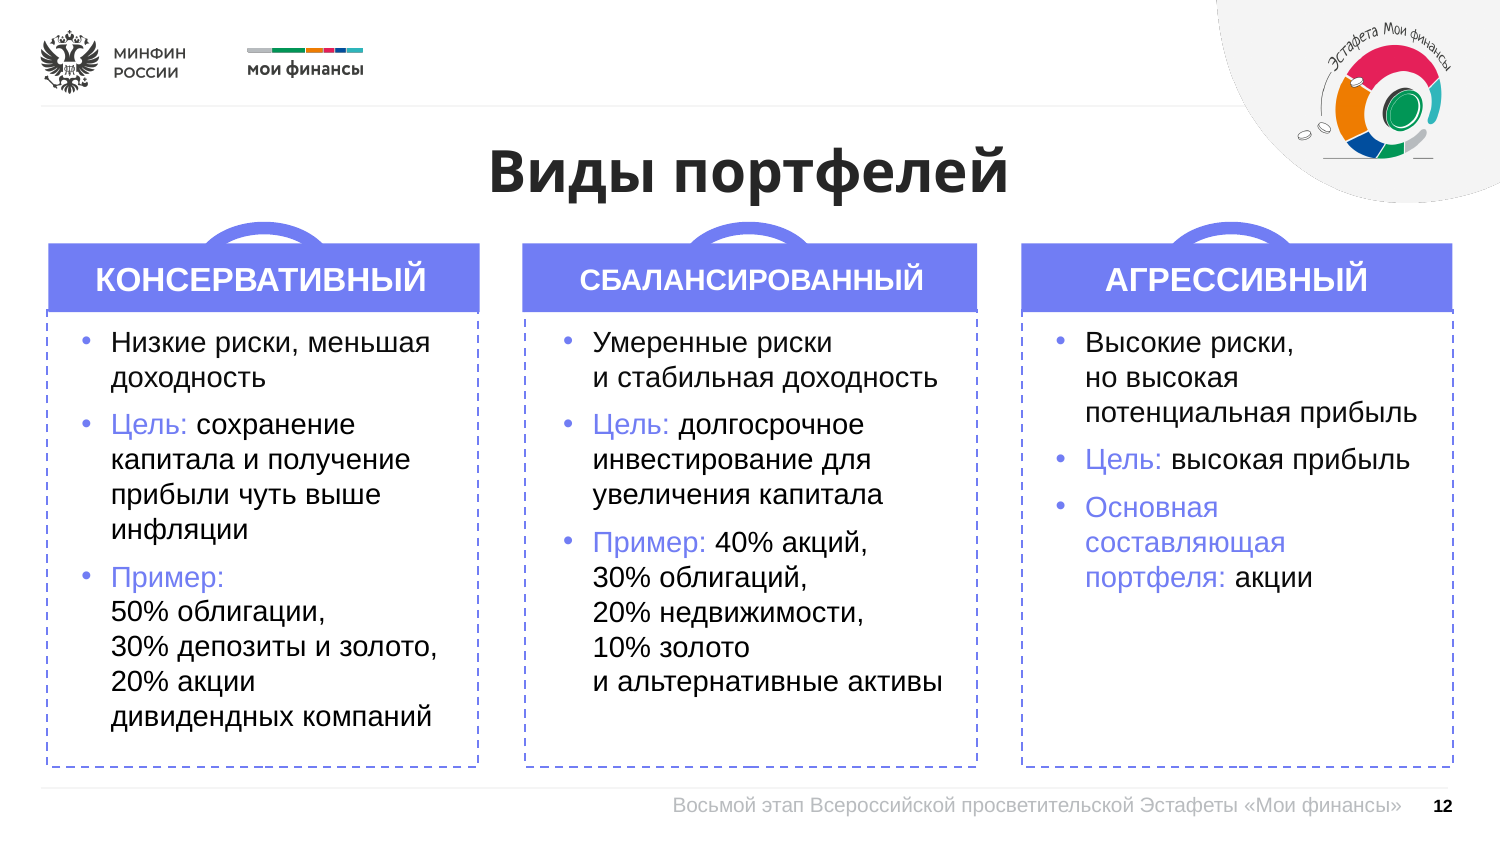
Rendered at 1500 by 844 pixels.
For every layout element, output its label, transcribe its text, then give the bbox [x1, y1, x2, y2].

picture [1216, 0, 1500, 203]
text_box [47, 309, 479, 767]
text_box Умеренные риски и стабильная доходность Цель: долгосрочное инвестирование для увеличения капитала Пример: 40% акций, 30% облигаций, 20% недвижимости, 10% золото и альтернативные активы [563, 323, 952, 718]
text_box [1021, 313, 1453, 767]
text_box Виды портфелей [243, 142, 1255, 204]
text_box [525, 313, 978, 767]
text_box [212, 225, 316, 243]
text_box СБАЛАНСИРОВАННЫЙ [566, 246, 938, 311]
slide_number 12 [1402, 794, 1453, 844]
text_box [697, 225, 801, 243]
text_box [522, 243, 978, 313]
picture [247, 48, 363, 78]
text_box [1021, 243, 1453, 313]
text_box Высокие риски, но высокая потенциальная прибыль Цель: высокая прибыль Основная составляющая портфеля: акции [1055, 323, 1419, 651]
picture [40, 30, 185, 94]
text_box КОНСЕРВАТИВНЫЙ [85, 245, 437, 310]
text_box [48, 243, 480, 313]
text_box АГРЕССИВНЫЙ [1061, 246, 1413, 311]
text_box [1179, 225, 1283, 243]
text_box Низкие риски, меньшая доходность Цель: сохранение капитала и получение прибыли чуть выше инфляции Пример: 50% облигации, 30% депозиты и золото, 20% акции дивидендных компаний [81, 323, 440, 763]
